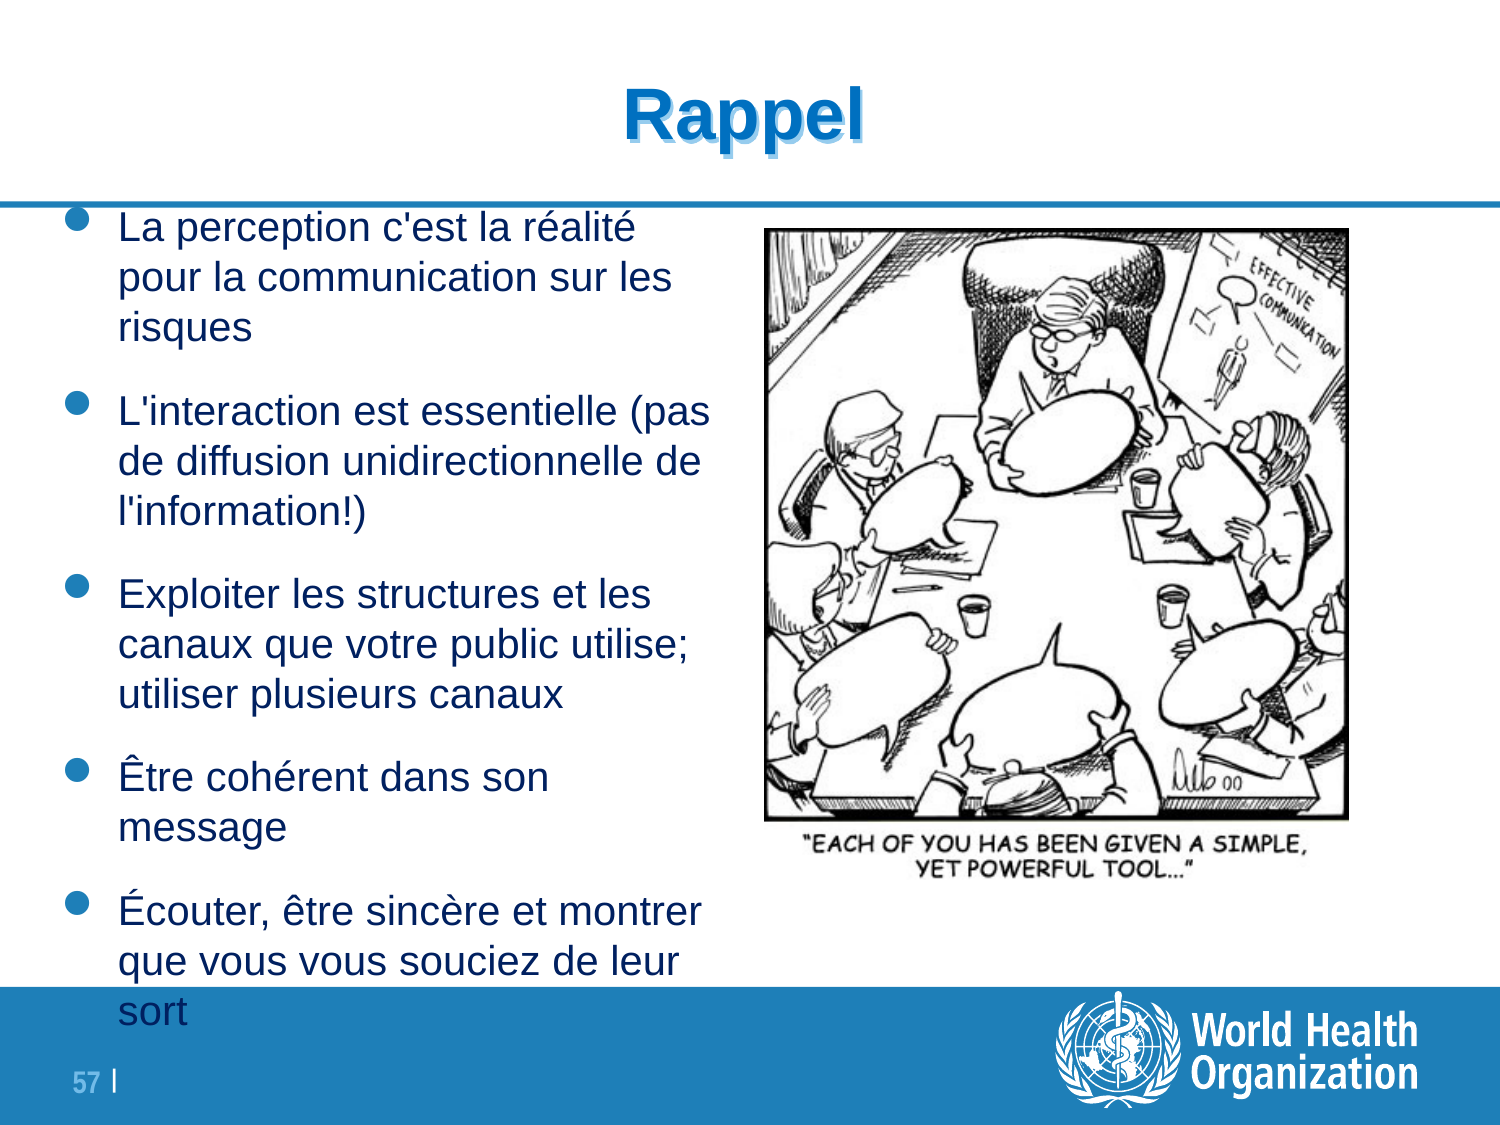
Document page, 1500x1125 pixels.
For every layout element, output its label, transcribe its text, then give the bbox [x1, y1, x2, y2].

picture [764, 227, 1350, 906]
list La perception c'est la réalité pour la communication sur les risques L'interaction est essentielle (pas de diffusion unidirectionnelle de l'information!) Exploiter les structures et les canaux que votre public utilise; utiliser plusieurs canaux Être cohérent dans son message Écouter, être sincère et montrer que vous vous souciez de leur sort [61, 200, 725, 972]
title Rappel [69, 17, 1420, 205]
